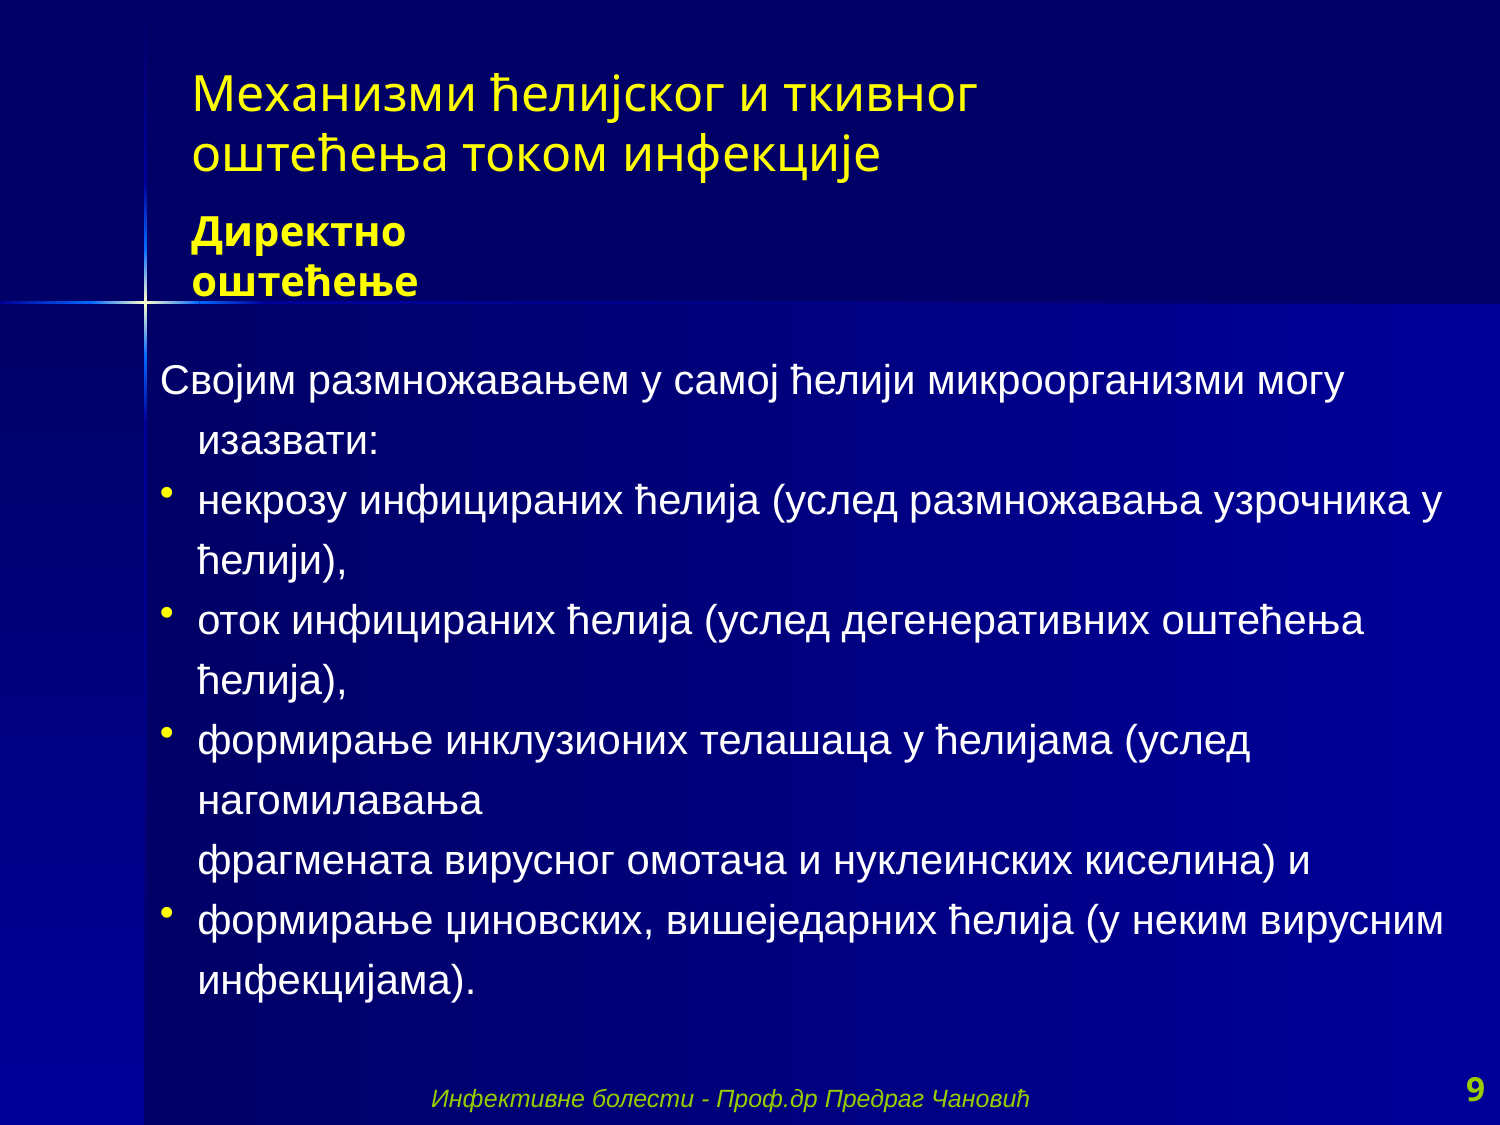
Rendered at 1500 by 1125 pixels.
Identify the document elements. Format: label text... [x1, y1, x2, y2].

footer Инфективне болести - Проф.др Предраг Чановић [412, 1074, 1051, 1125]
slide_number 9 [1354, 1059, 1500, 1125]
text_box Својим размножавањем у самој ћелији микроорганизми могу изазвати: некрозу инфицираних ћелија (услед размножавања узрочника у ћелији), оток инфицираних ћелија (услед дегенеративних оштећења ћелија), формирање инклузионих телашаца у ћелијама (услед нагомилавања фрагмената вирусног омотача и нуклеинских киселина) и формирање џиновских, вишеједарних ћелија (у неким вирусним инфекцијама). [145, 335, 1500, 1011]
text_box Механизми ћелијског и ткивног оштећења током инфекције [176, 54, 1187, 189]
text_box Директно оштећење [176, 197, 643, 313]
